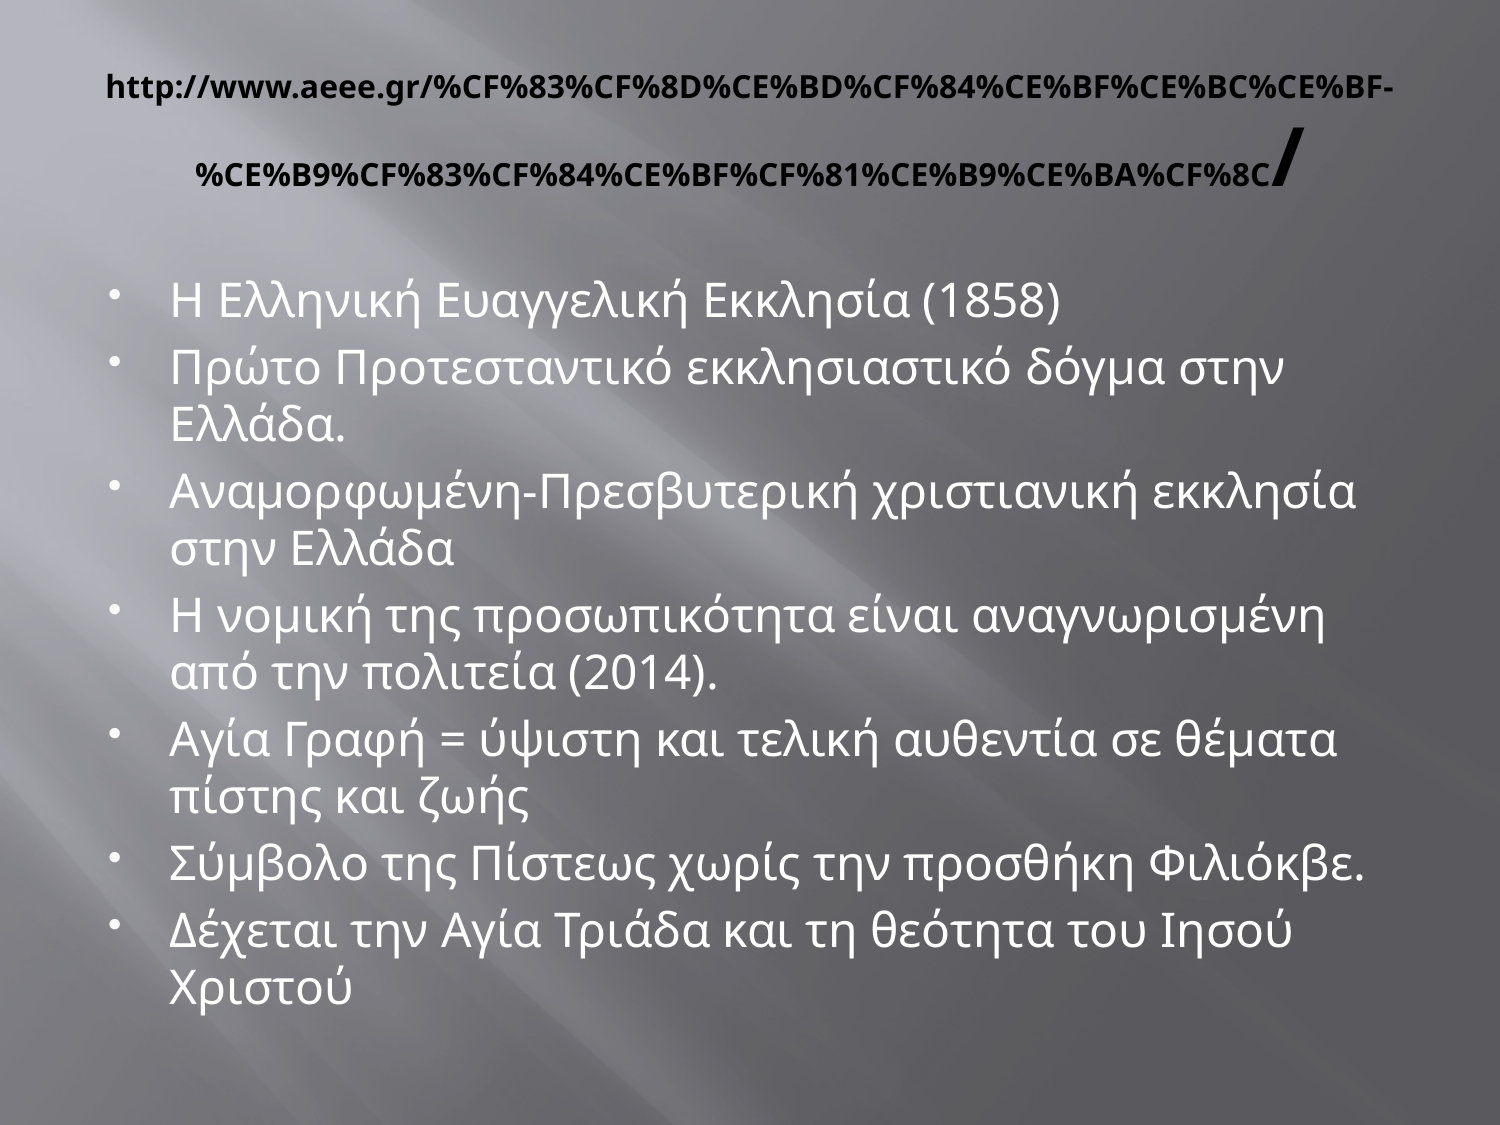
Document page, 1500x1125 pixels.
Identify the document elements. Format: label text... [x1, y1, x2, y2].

list Η Ελληνική Ευαγγελική Εκκλησία (1858) Πρώτο Προτεσταντικό εκκλησιαστικό δόγμα στην Ελλάδα. Αναμορφωμένη-Πρεσβυτερική χριστιανική εκκλησία στην Ελλάδα Η νομική της προσωπικότητα είναι αναγνωρισμένη από την πολιτεία (2014). Αγία Γραφή = ύψιστη και τελική αυθεντία σε θέματα πίστης και ζωής Σύμβολο της Πίστεως χωρίς την προσθήκη Φιλιόκβε. Δέχεται την Αγία Τριάδα και τη θεότητα του Ιησού Χριστού [75, 262, 1425, 1035]
title http://www.aeee.gr/%CF%83%CF%8D%CE%BD%CF%84%CE%BF%CE%BC%CE%BF-%CE%B9%CF%83%CF%84%CE%BF%CF%81%CE%B9%CE%BA%CF%8C/ [75, 58, 1425, 211]
